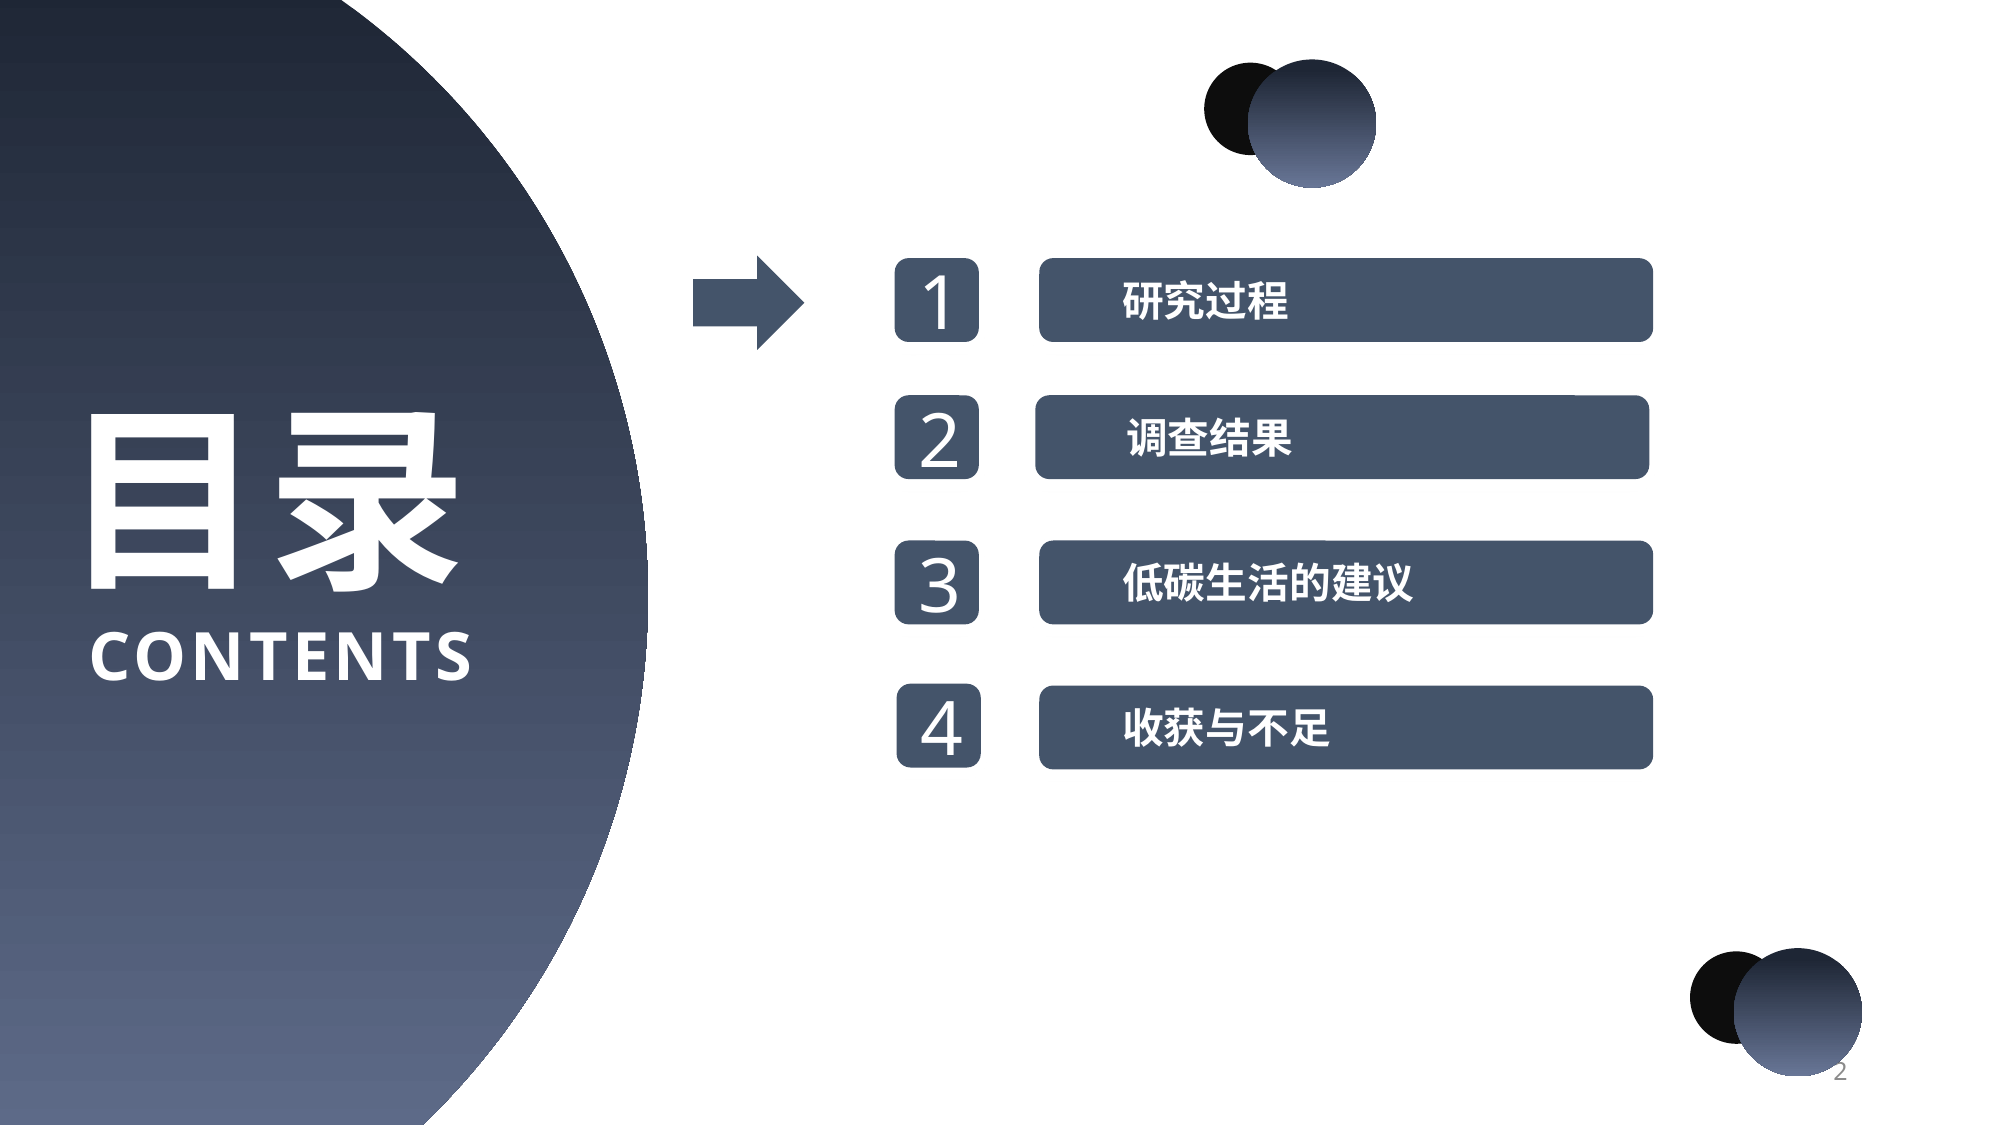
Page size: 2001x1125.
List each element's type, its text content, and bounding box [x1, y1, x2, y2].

text_box 4 [895, 682, 982, 769]
text_box 2 [893, 394, 980, 481]
text_box [1689, 950, 1761, 1042]
slide_number 2 [1412, 1042, 1863, 1103]
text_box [1035, 395, 1650, 480]
text_box 3 [893, 539, 980, 626]
text_box [0, 0, 649, 1125]
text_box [1039, 685, 1654, 770]
text_box [1246, 58, 1378, 189]
text_box [1203, 61, 1276, 157]
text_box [1039, 540, 1654, 625]
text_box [1039, 258, 1654, 342]
text_box 目录 CONTENTS [31, 364, 493, 704]
text_box 1 [893, 257, 980, 344]
text_box [1732, 947, 1863, 1042]
text_box [691, 253, 806, 353]
